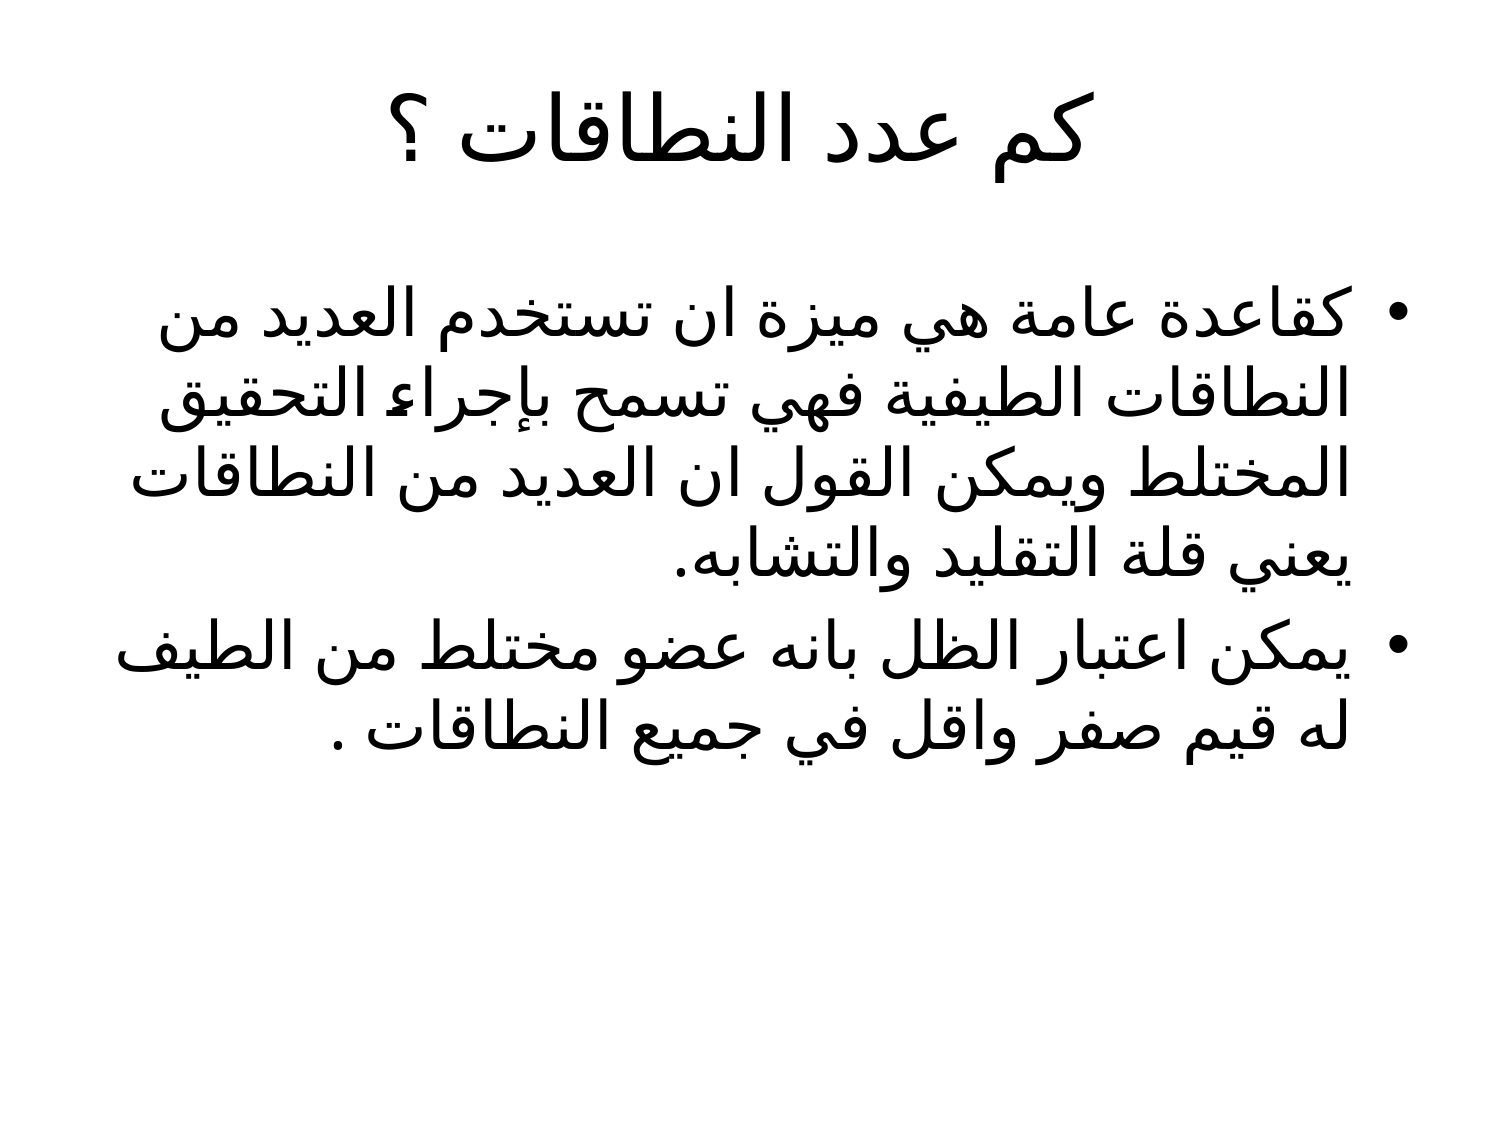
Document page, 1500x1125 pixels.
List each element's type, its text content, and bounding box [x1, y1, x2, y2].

title كم عدد النطاقات ؟ [64, 30, 1415, 219]
list كقاعدة عامة هي ميزة ان تستخدم العديد من النطاقات الطيفية فهي تسمح بإجراء التحقيق المختلط ويمكن القول ان العديد من النطاقات يعني قلة التقليد والتشابه. يمكن اعتبار الظل بانه عضو مختلط من الطيف له قيم صفر واقل في جميع النطاقات . [75, 262, 1425, 1005]
